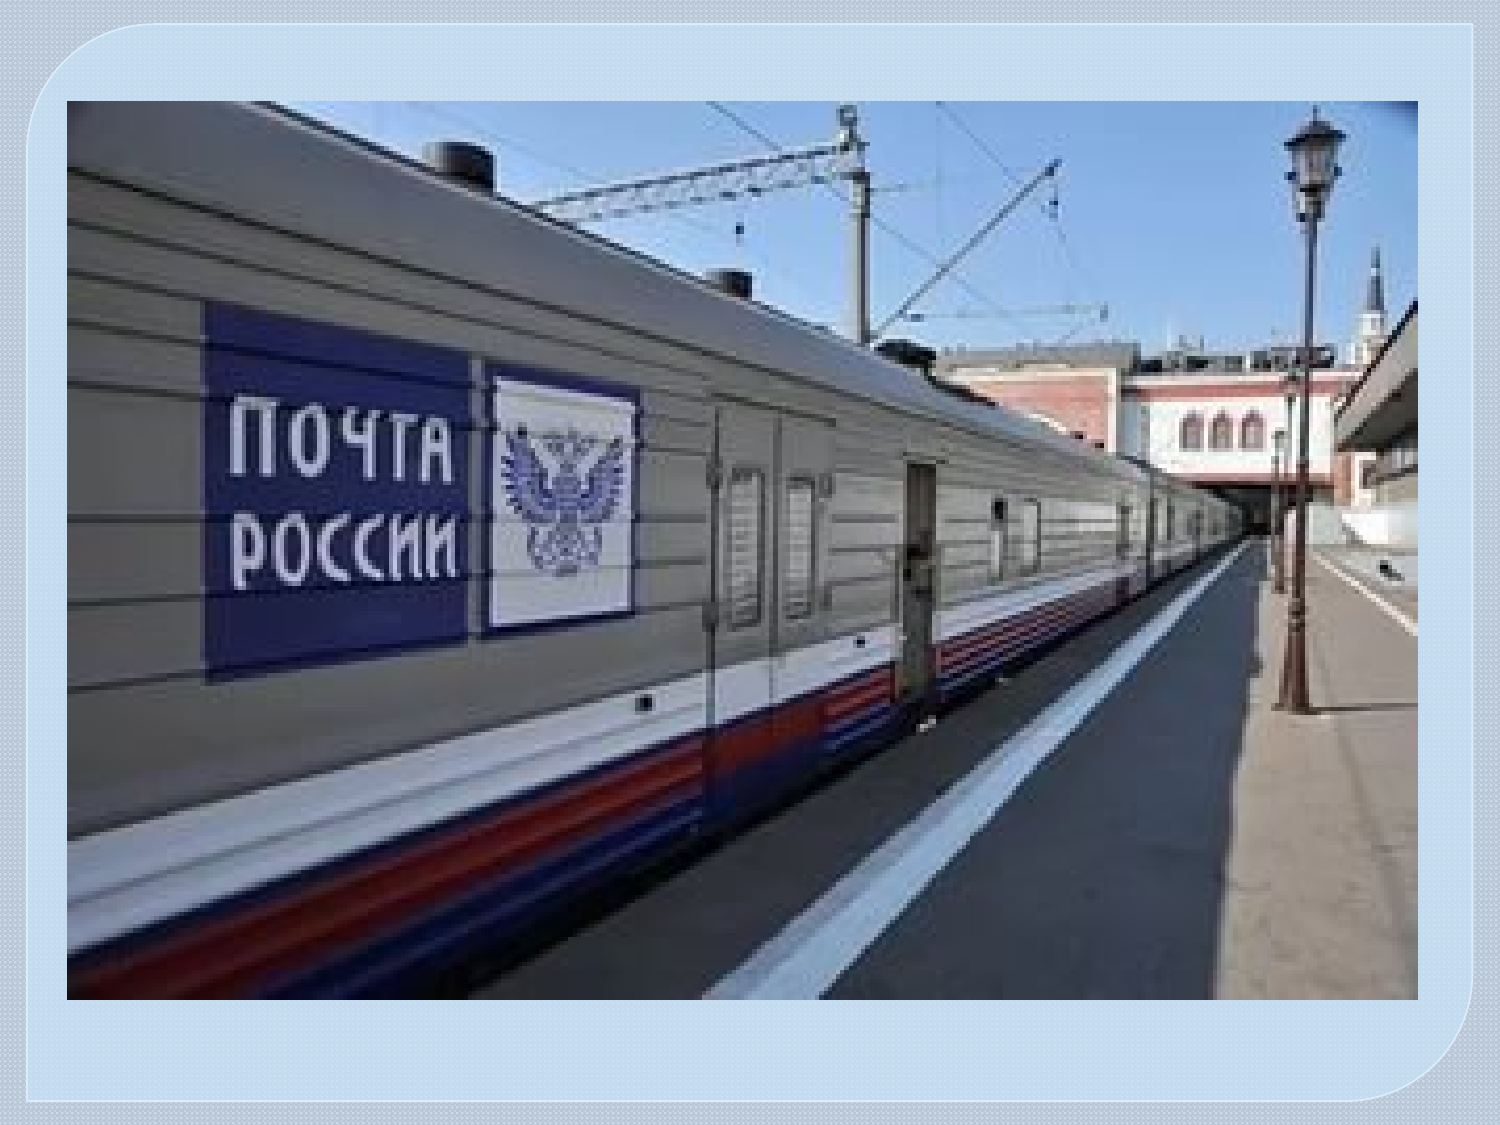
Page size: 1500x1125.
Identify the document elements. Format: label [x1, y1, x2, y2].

picture [67, 100, 1418, 1000]
